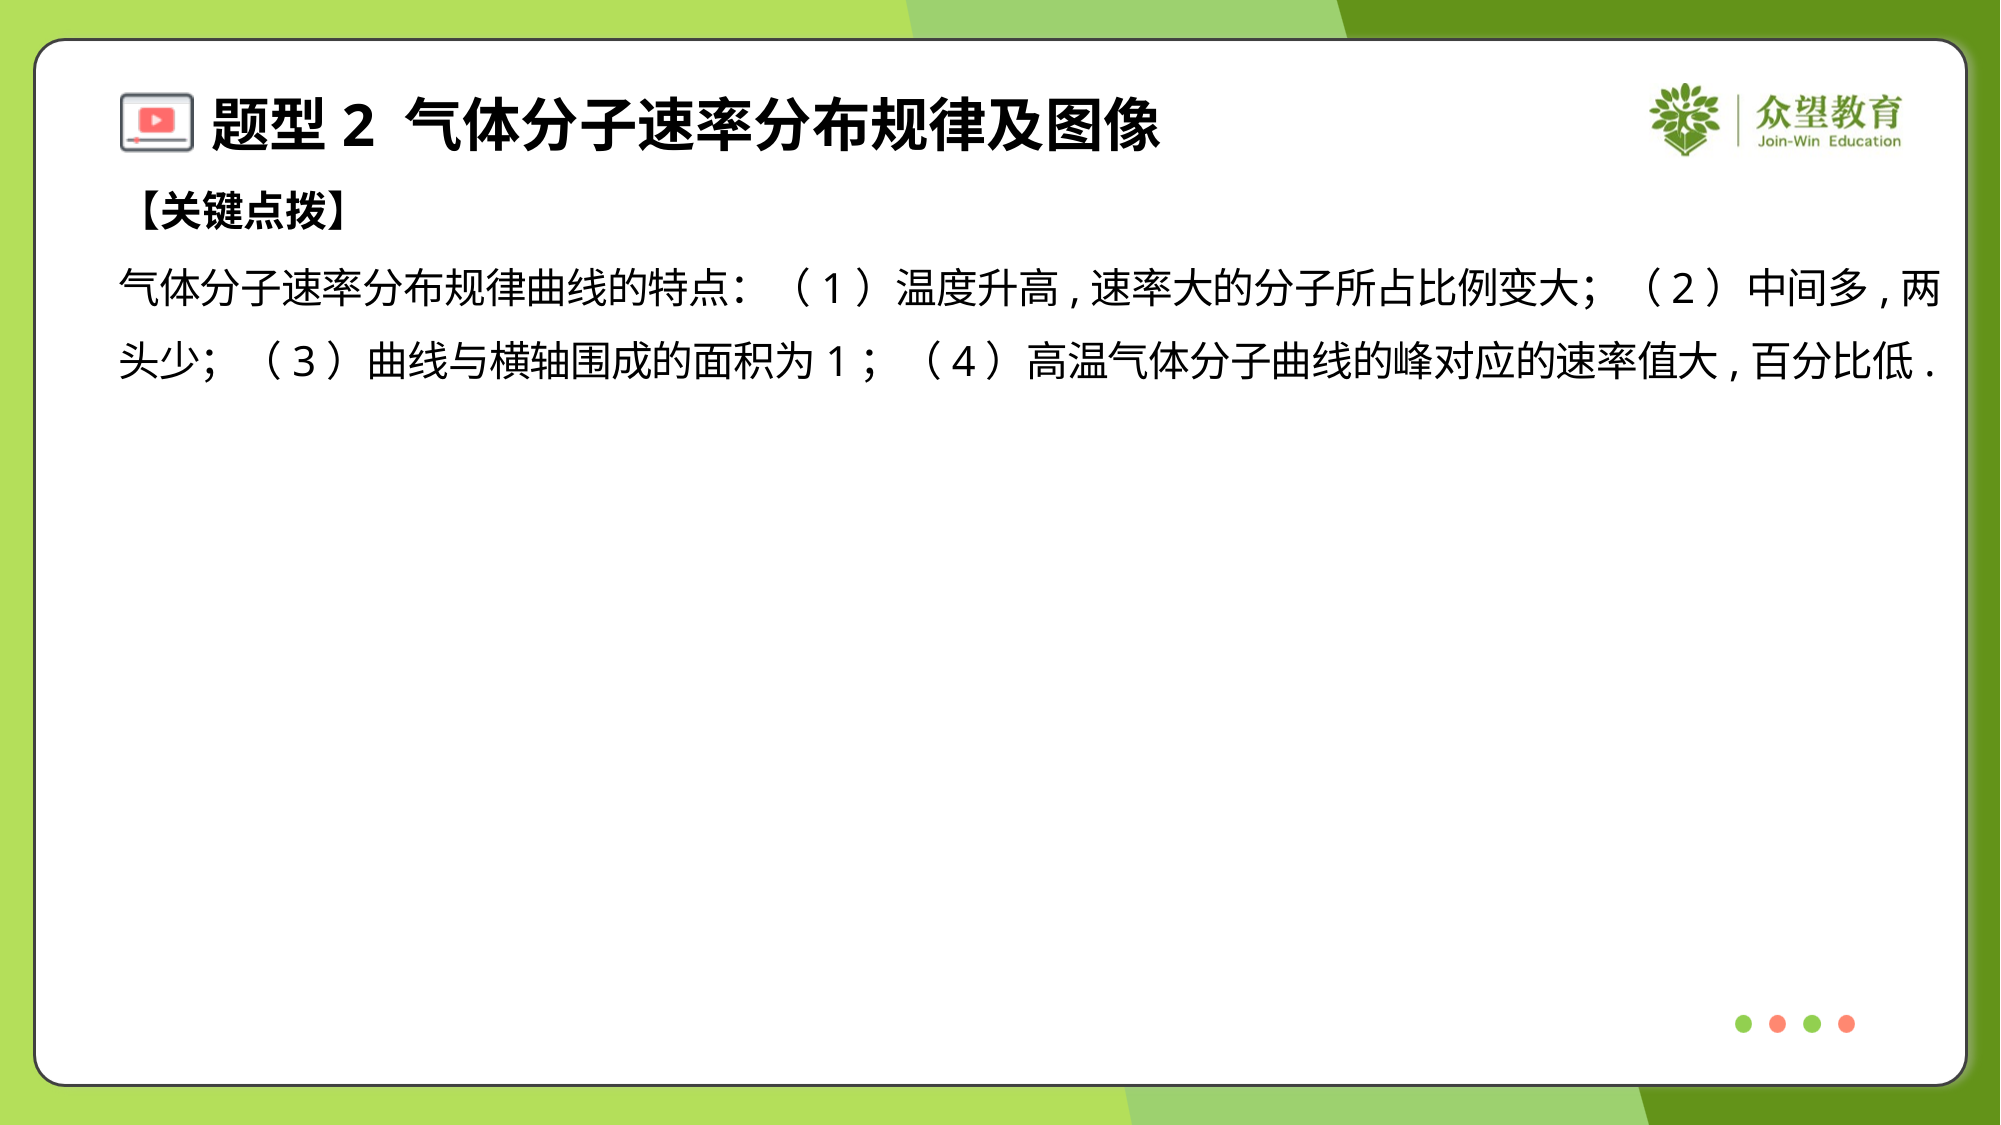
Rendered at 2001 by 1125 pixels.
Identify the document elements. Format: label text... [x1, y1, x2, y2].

text_box 【关键点拨】 气体分子速率分布规律曲线的特点：（1）温度升高,速率大的分子所占比例变大；（2）中间多,两 头少；（3）曲线与横轴围成的面积为1；（4）高温气体分子曲线的峰对应的速率值大,百分比低. [118, 159, 1883, 377]
picture [0, 0, 2000, 1125]
